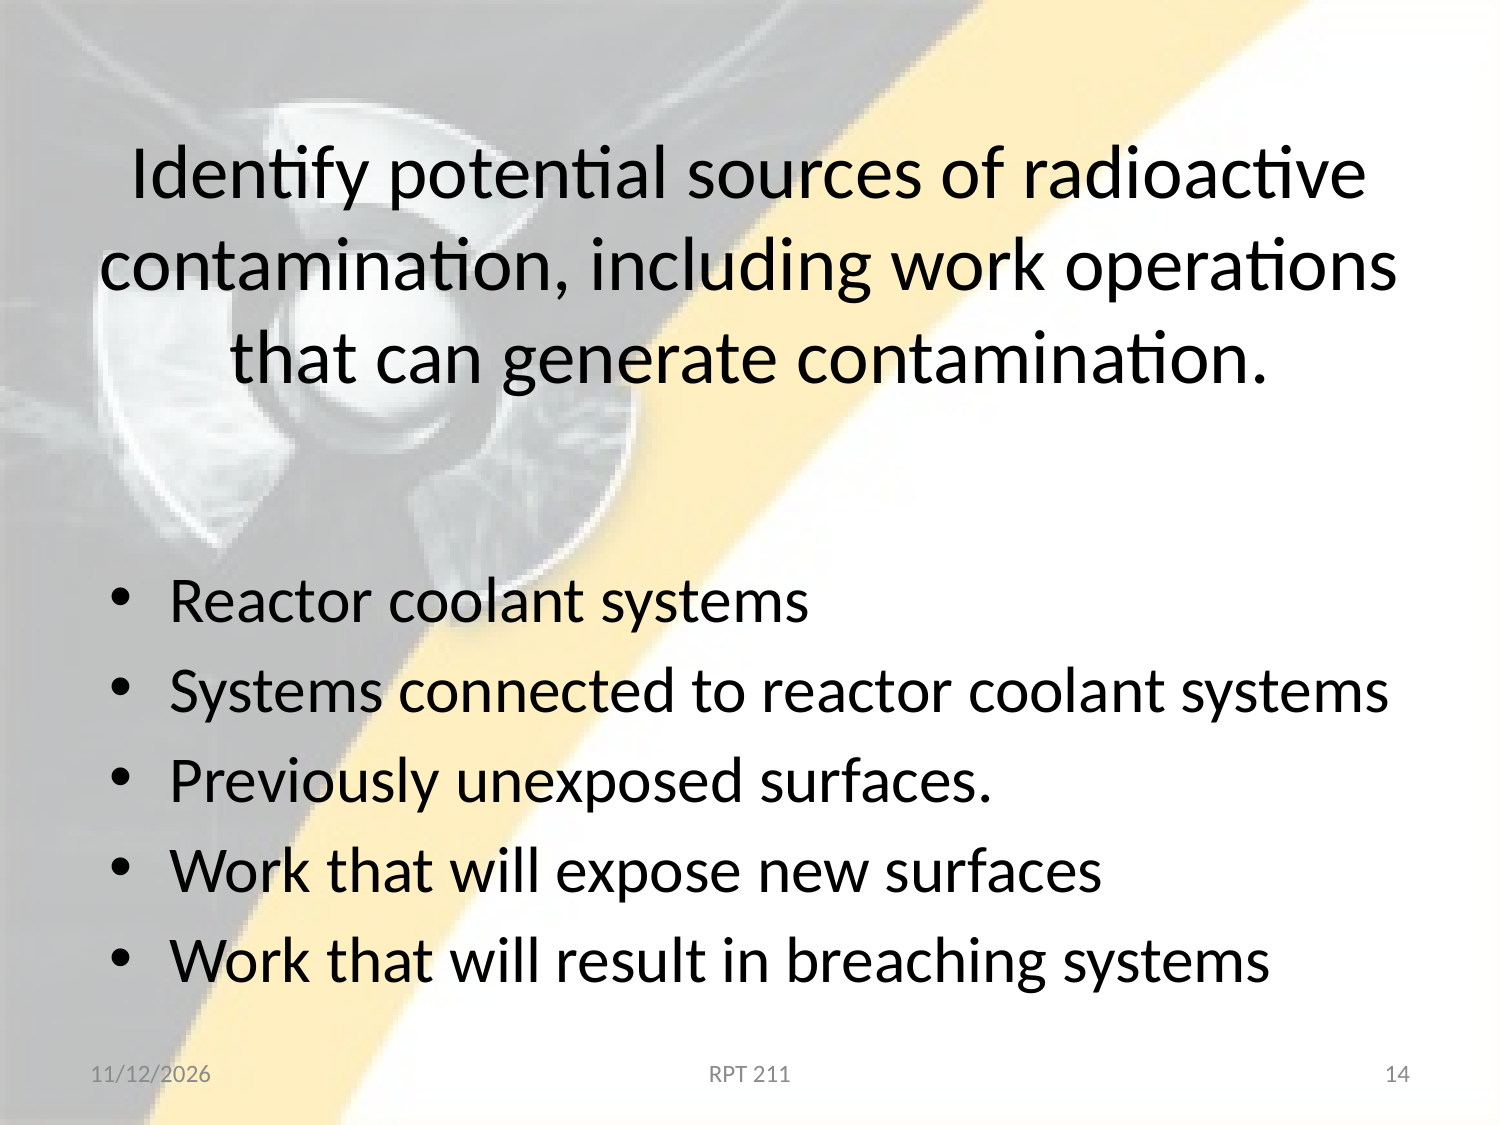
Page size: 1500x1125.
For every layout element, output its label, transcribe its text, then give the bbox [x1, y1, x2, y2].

title Identify potential sources of radioactive contamination, including work operations that can generate contamination. [75, 99, 1425, 513]
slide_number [75, 1042, 425, 1103]
footer RPT 211 [512, 1042, 988, 1103]
slide_number 14 [1074, 1042, 1425, 1103]
list Reactor coolant systems Systems connected to reactor coolant systems Previously unexposed surfaces. Work that will expose new surfaces Work that will result in breaching systems [75, 537, 1425, 1035]
